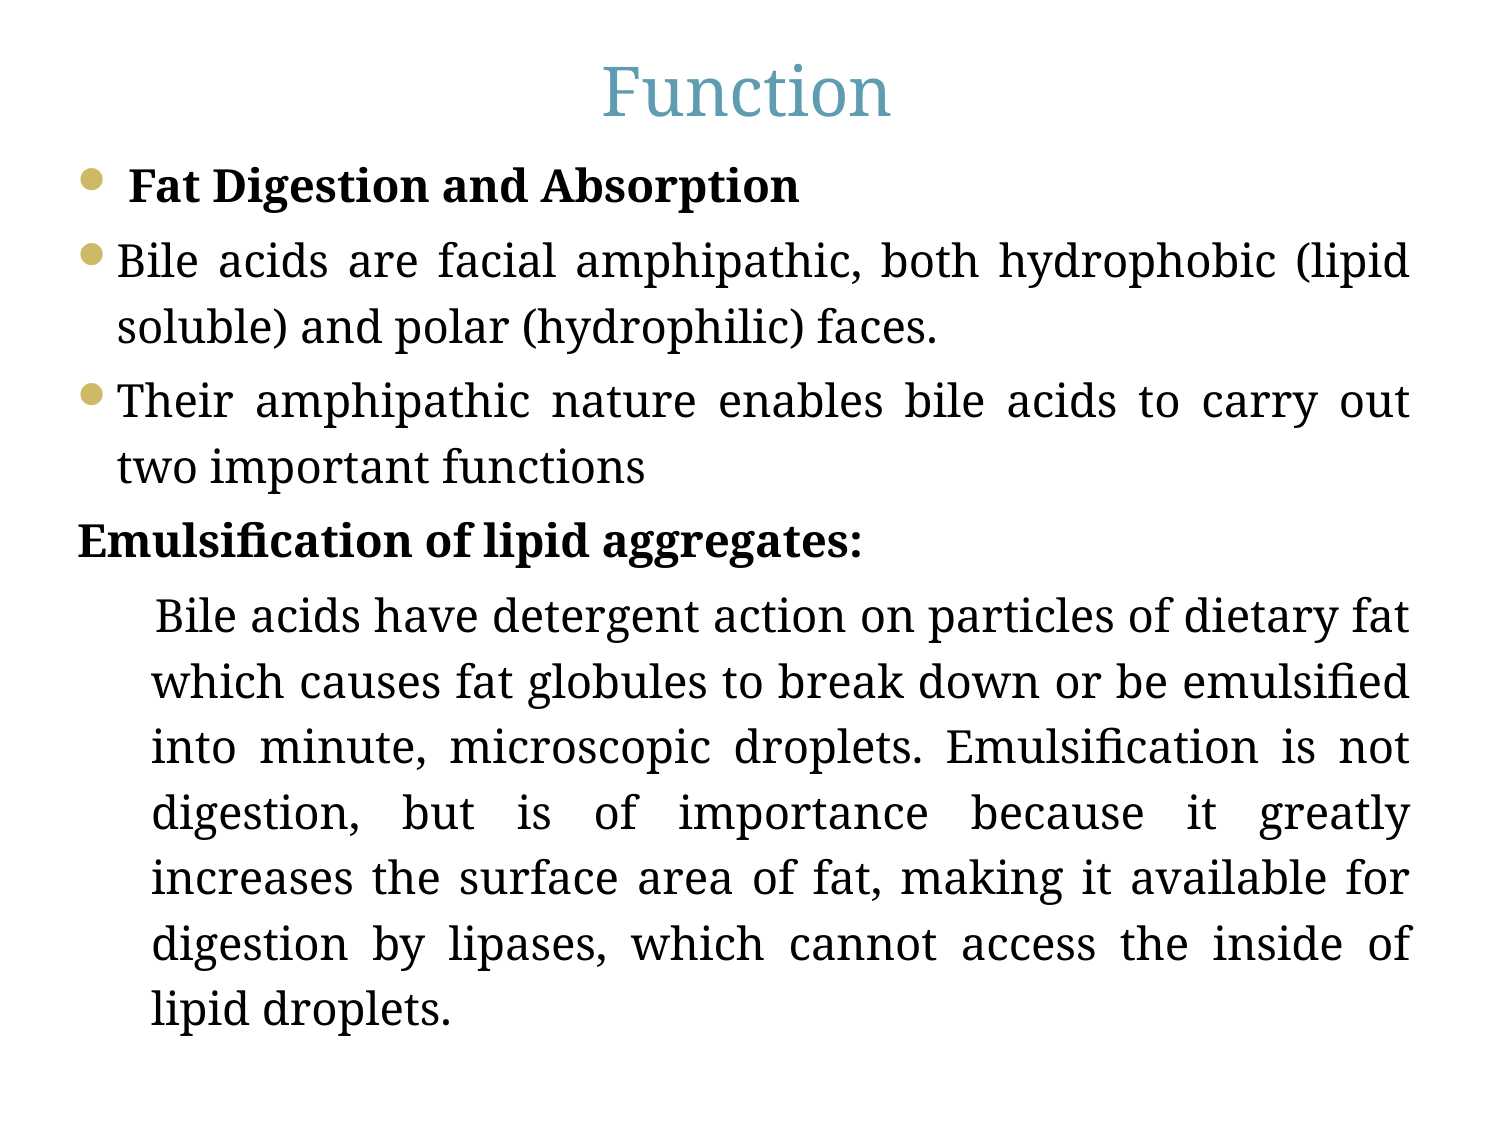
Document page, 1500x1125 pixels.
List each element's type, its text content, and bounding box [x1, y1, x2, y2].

list Fat Digestion and Absorption Bile acids are facial amphipathic, both hydrophobic (lipid soluble) and polar (hydrophilic) faces. Their amphipathic nature enables bile acids to carry out two important functions Emulsification of lipid aggregates: Bile acids have detergent action on particles of dietary fat which causes fat globules to break down or be emulsified into minute, microscopic droplets. Emulsification is not digestion, but is of importance because it greatly increases the surface area of fat, making it available for digestion by lipases, which cannot access the inside of lipid droplets. [62, 149, 1425, 1043]
slide_number 19 [715, 168, 791, 241]
title Function [75, 24, 1438, 138]
